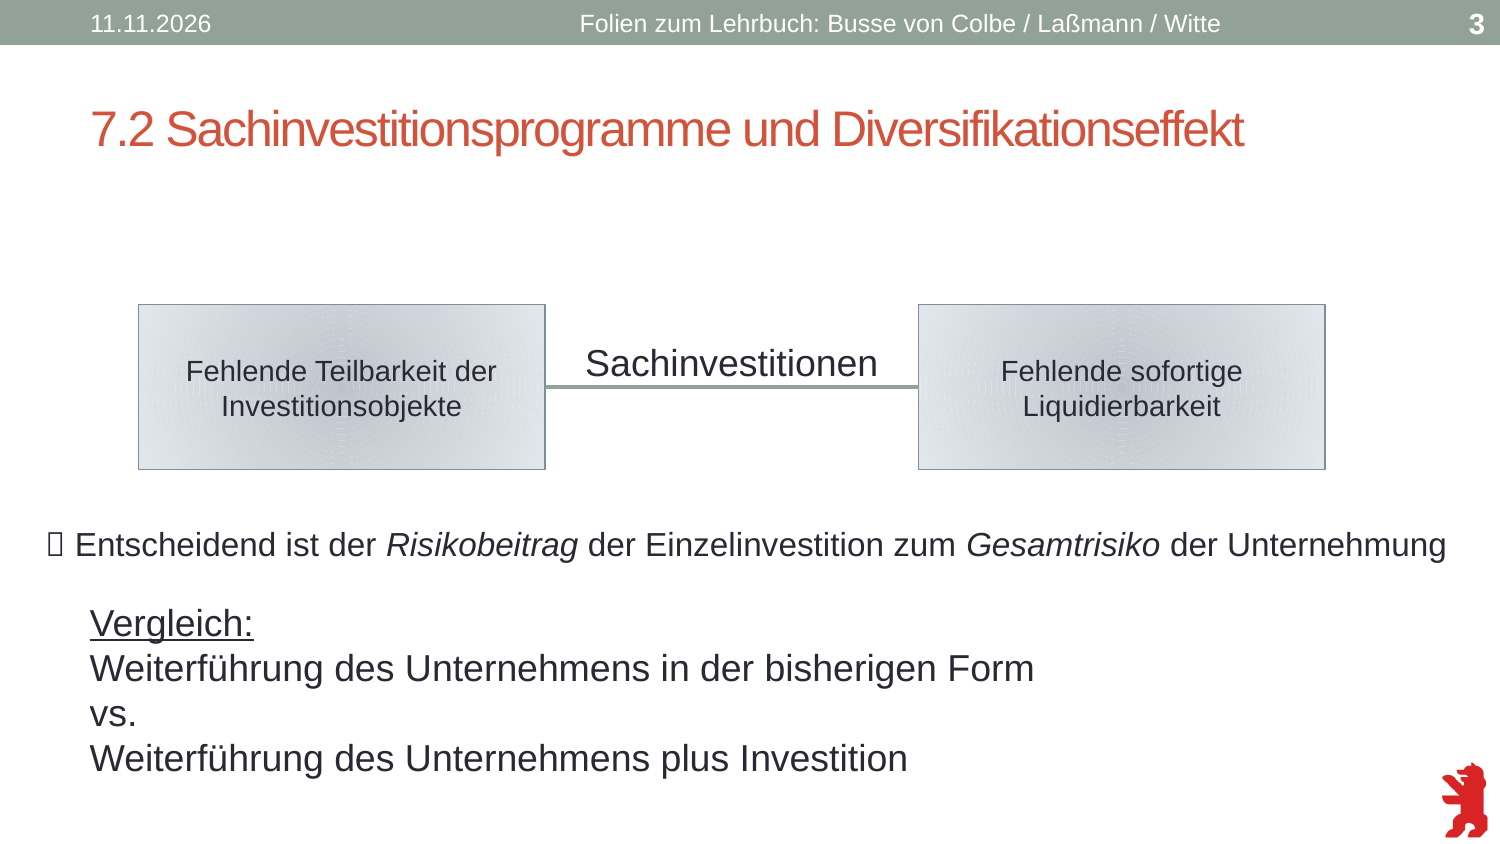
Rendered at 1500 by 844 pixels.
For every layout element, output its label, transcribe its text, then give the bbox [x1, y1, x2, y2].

title 7.2 Sachinvestitionsprogramme und Diversifikationseffekt [75, 65, 1425, 188]
text_box Vergleich: Weiterführung des Unternehmens in der bisherigen Form vs. Weiterführung des Unternehmens plus Investition [74, 591, 1050, 787]
text_box Sachinvestitionen [570, 331, 894, 383]
text_box  Entscheidend ist der Risikobeitrag der Einzelinvestition zum Gesamtrisiko der Unternehmung [30, 516, 1485, 571]
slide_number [75, 2, 550, 43]
slide_number 3 [1325, 2, 1500, 43]
picture [1434, 760, 1500, 844]
text_box Fehlende sofortige Liquidierbarkeit [918, 304, 1326, 470]
text_box Fehlende Teilbarkeit der Investitionsobjekte [138, 304, 546, 470]
footer Folien zum Lehrbuch: Busse von Colbe / Laßmann / Witte [562, 2, 1238, 43]
